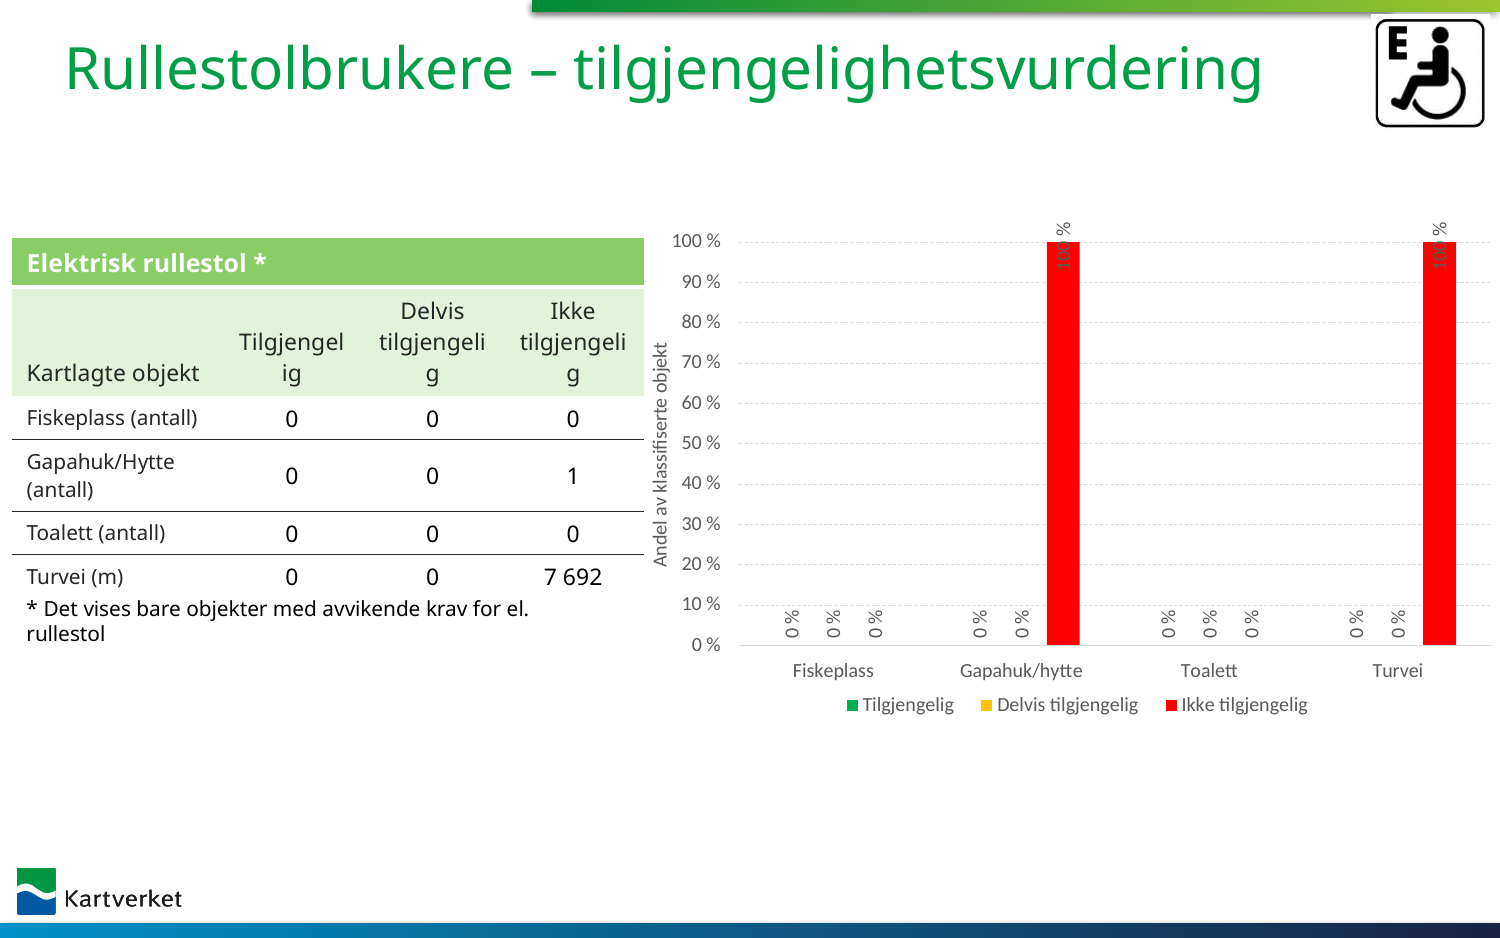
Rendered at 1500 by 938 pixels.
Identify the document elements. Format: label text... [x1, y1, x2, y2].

table_cell Fiskeplass (antall) [12, 396, 222, 439]
table_cell 1 [503, 440, 638, 511]
table_cell 7 692 [503, 555, 638, 598]
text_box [1371, 13, 1491, 133]
table_cell 0 [222, 396, 362, 439]
table_cell 0 [362, 512, 503, 554]
table_cell Kartlagte objekt [12, 289, 222, 396]
table_cell 0 [222, 555, 362, 588]
table_cell Ikke tilgjengelig [503, 289, 638, 396]
table_header Elektrisk rullestol * [12, 238, 638, 285]
text_box * Det vises bare objekter med avvikende krav for el. rullestol [11, 588, 597, 653]
text_box Rullestolbrukere – tilgjengelighetsvurdering [49, 12, 1372, 109]
table_cell 0 [362, 440, 503, 511]
picture [643, 218, 1500, 728]
table_cell 0 [222, 440, 362, 511]
table_cell Tilgjengelig [222, 289, 362, 396]
table_cell 0 [503, 396, 638, 439]
table_cell 0 [222, 512, 362, 554]
table_cell Turvei (m) [12, 555, 222, 588]
table_cell Toalett (antall) [12, 512, 222, 554]
table_cell 0 [503, 512, 638, 554]
table_cell 0 [362, 396, 503, 439]
table_cell Gapahuk/Hytte (antall) [12, 440, 222, 511]
table_cell 0 [362, 555, 503, 588]
table_cell Delvis tilgjengelig [362, 289, 503, 396]
